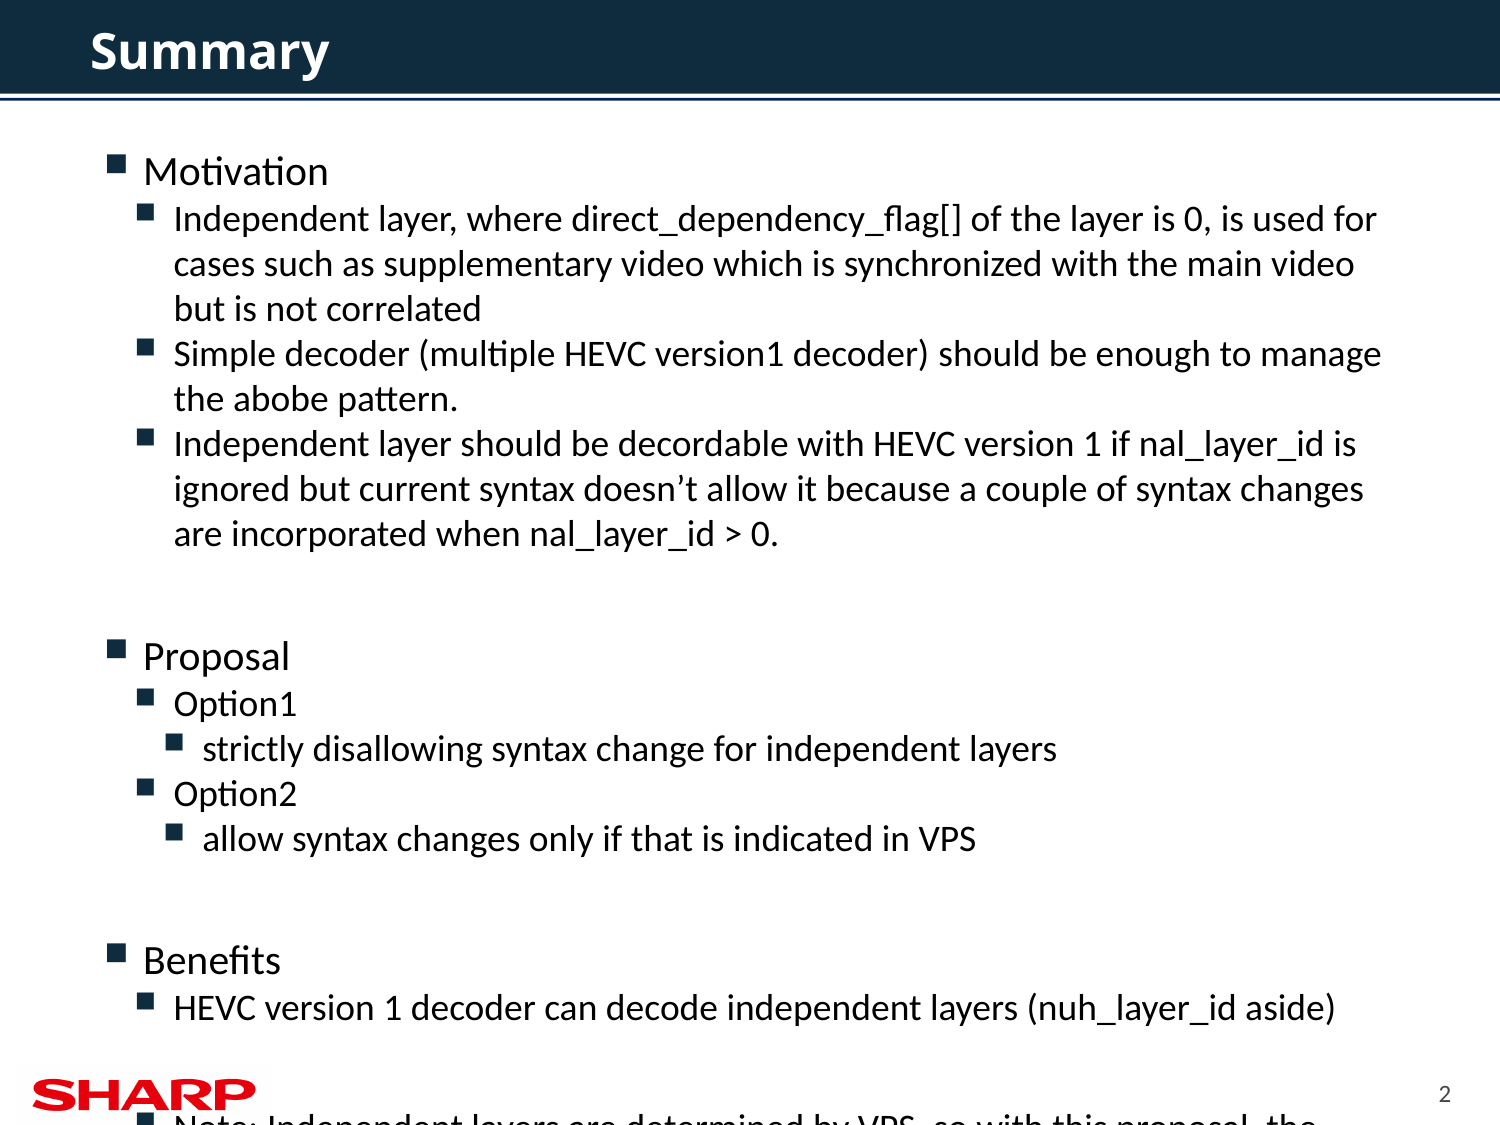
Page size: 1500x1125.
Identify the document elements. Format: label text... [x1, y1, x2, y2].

picture [17, 1064, 271, 1125]
list Motivation Independent layer, where direct_dependency_flag[] of the layer is 0, is used for cases such as supplementary video which is synchronized with the main video but is not correlated Simple decoder (multiple HEVC version1 decoder) should be enough to manage the abobe pattern. Independent layer should be decordable with HEVC version 1 if nal_layer_id is ignored but current syntax doesn’t allow it because a couple of syntax changes are incorporated when nal_layer_id > 0. Proposal Option1 strictly disallowing syntax change for independent layers Option2 allow syntax changes only if that is indicated in VPS Benefits HEVC version 1 decoder can decode independent layers (nuh_layer_id aside) Note: Independent layers are determined by VPS, so with this proposal, the dependency between SPS/PPS and VPS appears. If we truly need to avoid that dependency, it might be needed to conceive SPS/PPS syntax change. [74, 128, 1426, 1071]
slide_number 2 [1345, 1062, 1467, 1108]
title Summary [74, 15, 1426, 85]
